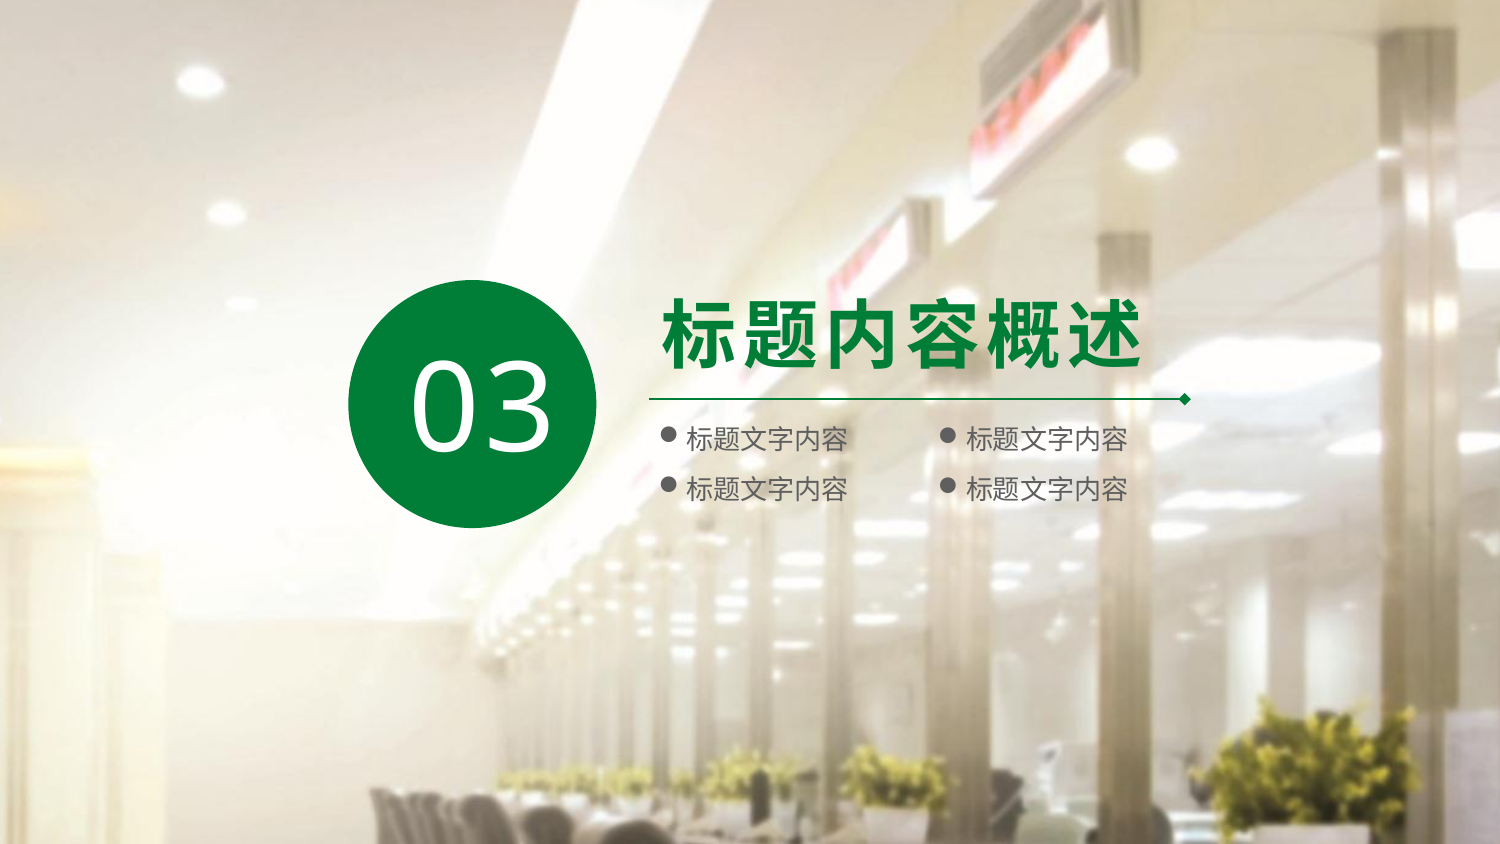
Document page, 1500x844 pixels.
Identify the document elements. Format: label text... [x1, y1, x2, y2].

text_box 标题文字内容 [658, 422, 937, 455]
text_box 标题文字内容 [937, 422, 1268, 456]
text_box 标题文字内容 [658, 472, 937, 505]
picture [0, 0, 1500, 844]
text_box 标题文字内容 [937, 472, 1268, 506]
text_box 标题内容概述 [647, 280, 1159, 385]
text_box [348, 279, 597, 529]
